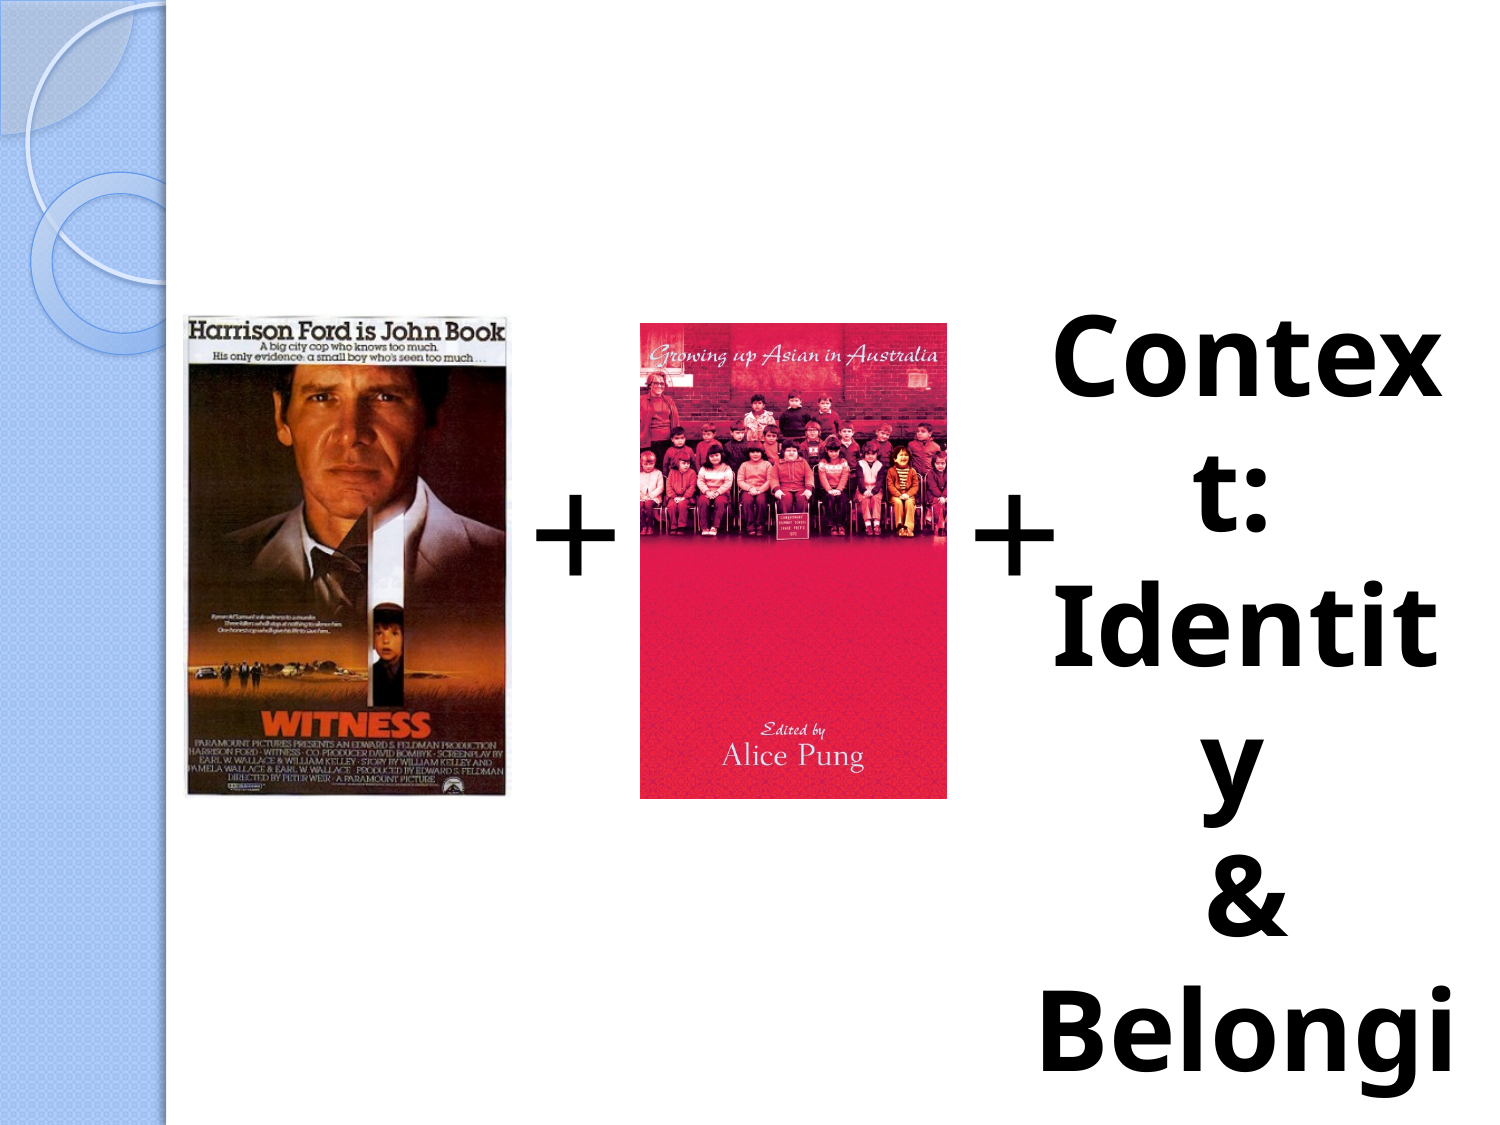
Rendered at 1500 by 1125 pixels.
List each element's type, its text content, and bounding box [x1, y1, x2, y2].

text_box Context: Identity & Belonging [1015, 276, 1479, 1125]
picture [183, 314, 512, 799]
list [640, 322, 947, 799]
text_box + [953, 420, 1015, 636]
text_box + [519, 420, 633, 636]
